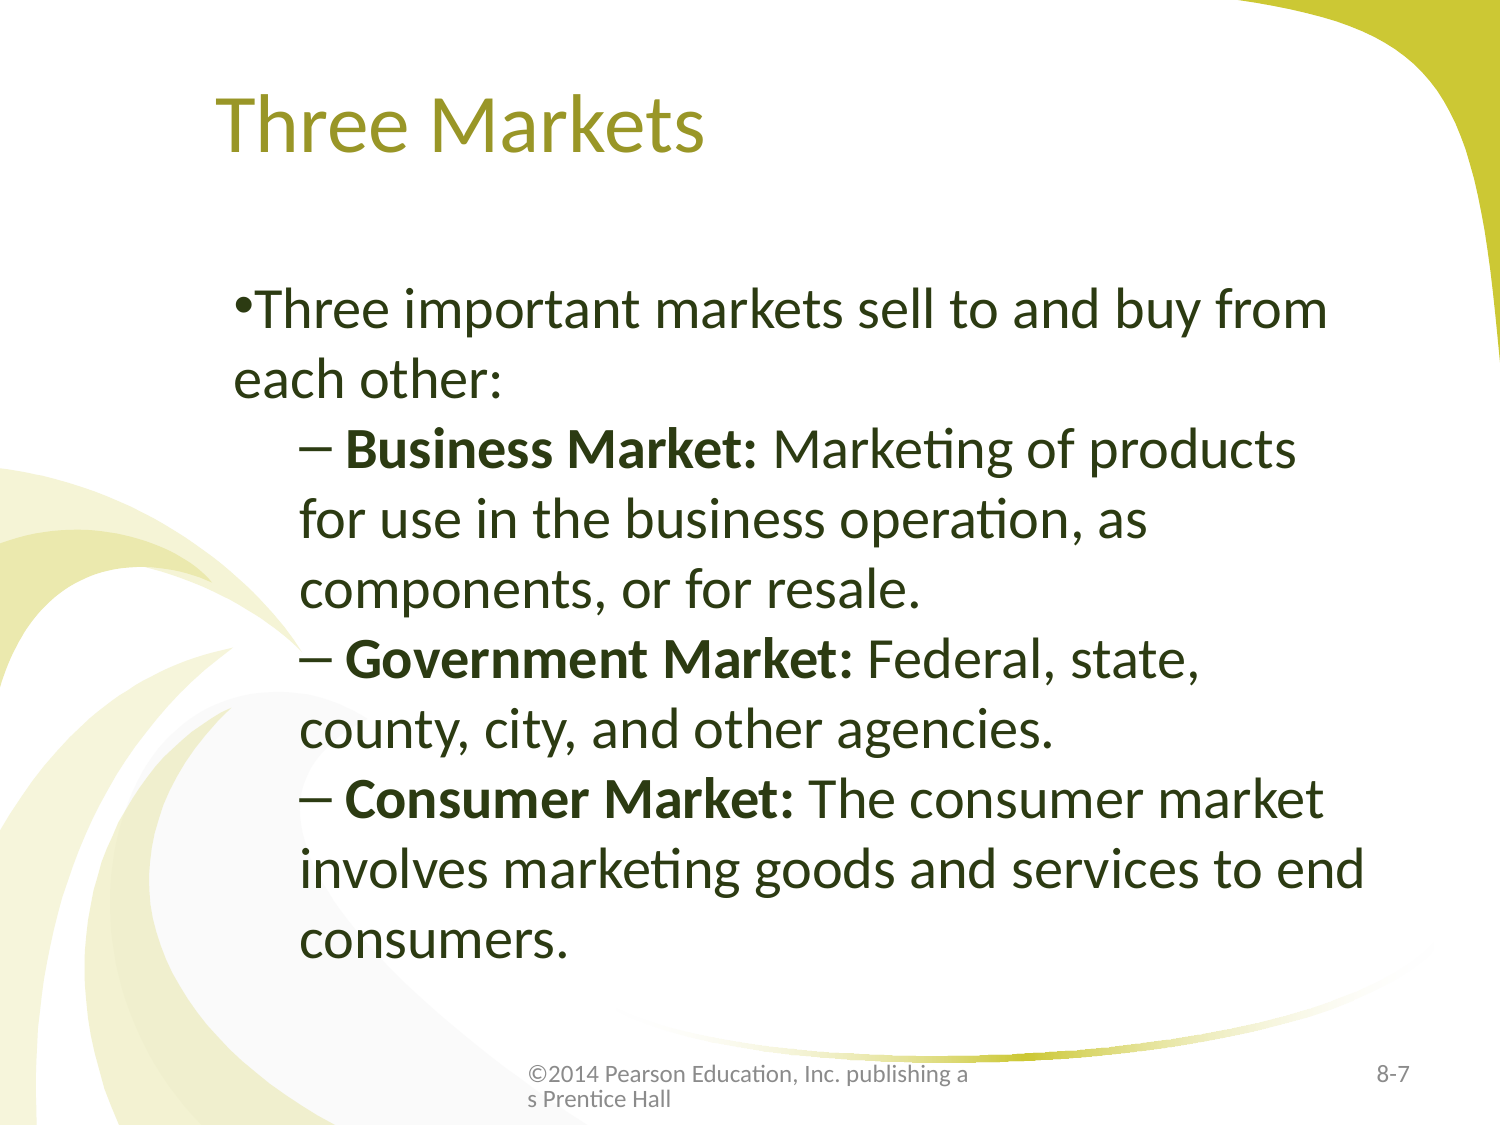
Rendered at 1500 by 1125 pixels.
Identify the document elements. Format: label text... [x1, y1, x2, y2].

list Three important markets sell to and buy from each other: Business Market: Marketing of products for use in the business operation, as components, or for resale. Government Market: Federal, state, county, city, and other agencies. Consumer Market: The consumer market involves marketing goods and services to end consumers. [162, 262, 1388, 1000]
footer ©2014 Pearson Education, Inc. publishing as Prentice Hall [512, 1042, 988, 1103]
slide_number 8-7 [1074, 1042, 1425, 1103]
title Three Markets [200, 37, 1438, 200]
